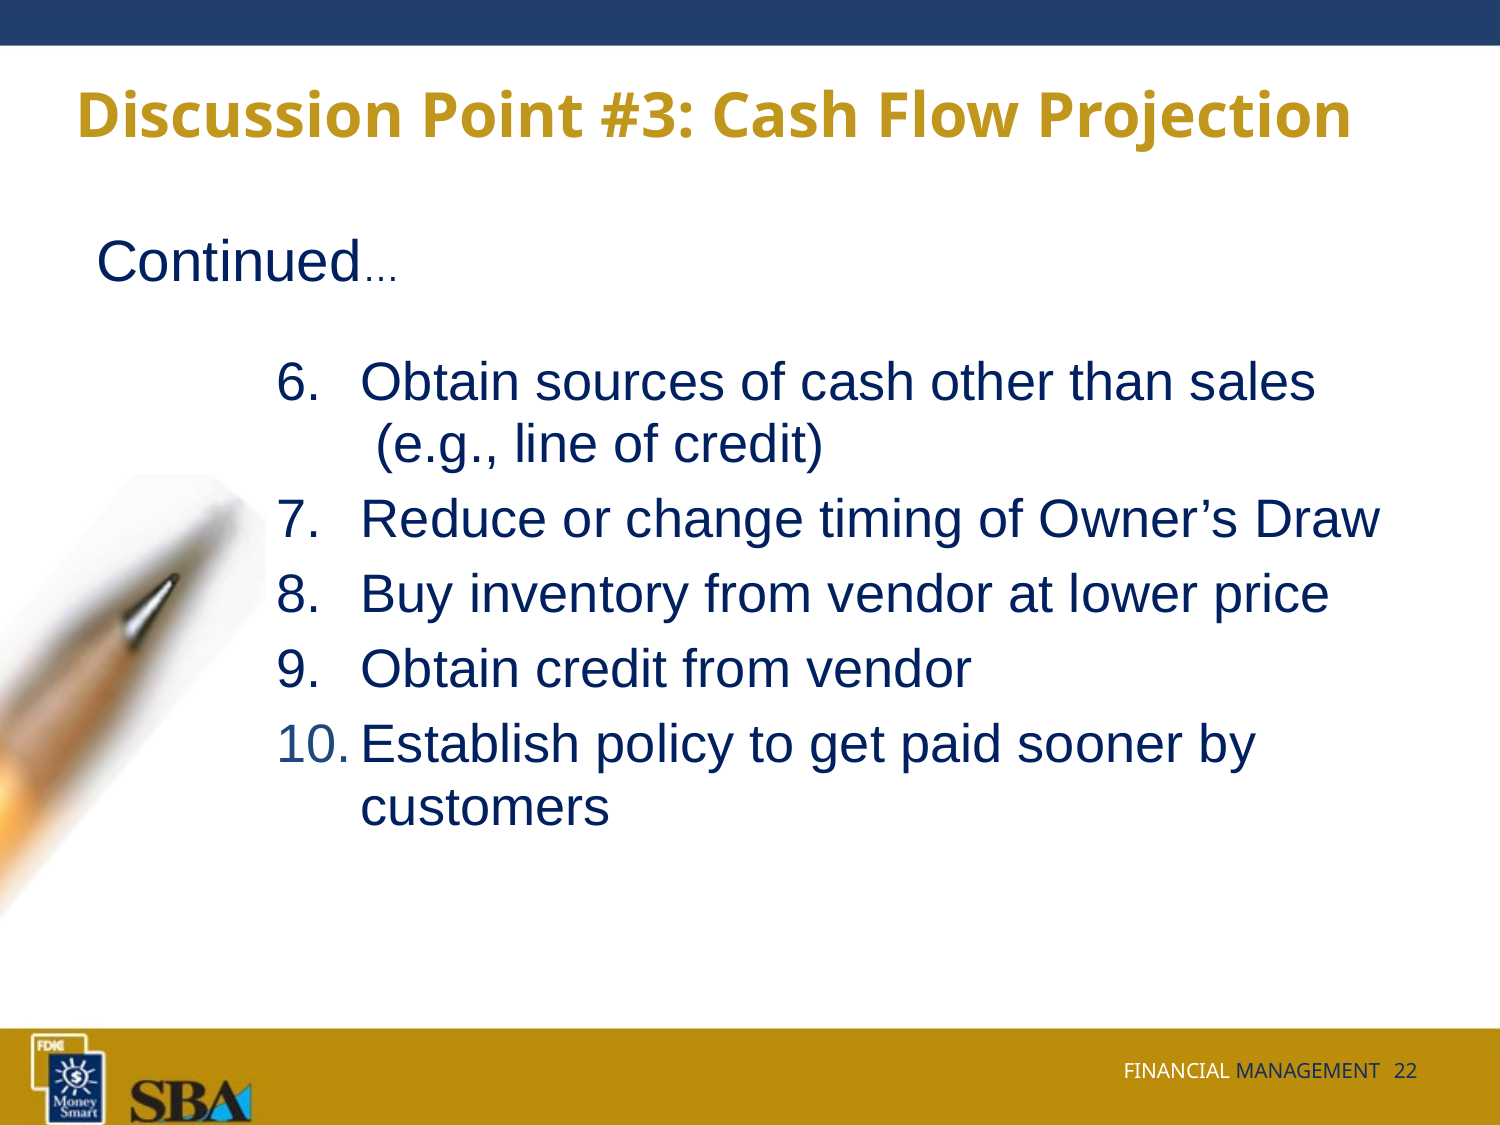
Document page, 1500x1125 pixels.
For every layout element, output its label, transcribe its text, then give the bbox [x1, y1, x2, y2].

list Continued… [95, 222, 742, 314]
text_box Obtain sources of cash other than sales (e.g., line of credit) Reduce or change timing of Owner’s Draw Buy inventory from vendor at lower price Obtain credit from vendor Establish policy to get paid sooner by customers [268, 341, 1413, 844]
picture [0, 0, 1500, 1125]
title Discussion Point #3: Cash Flow Projection [74, 75, 1426, 177]
